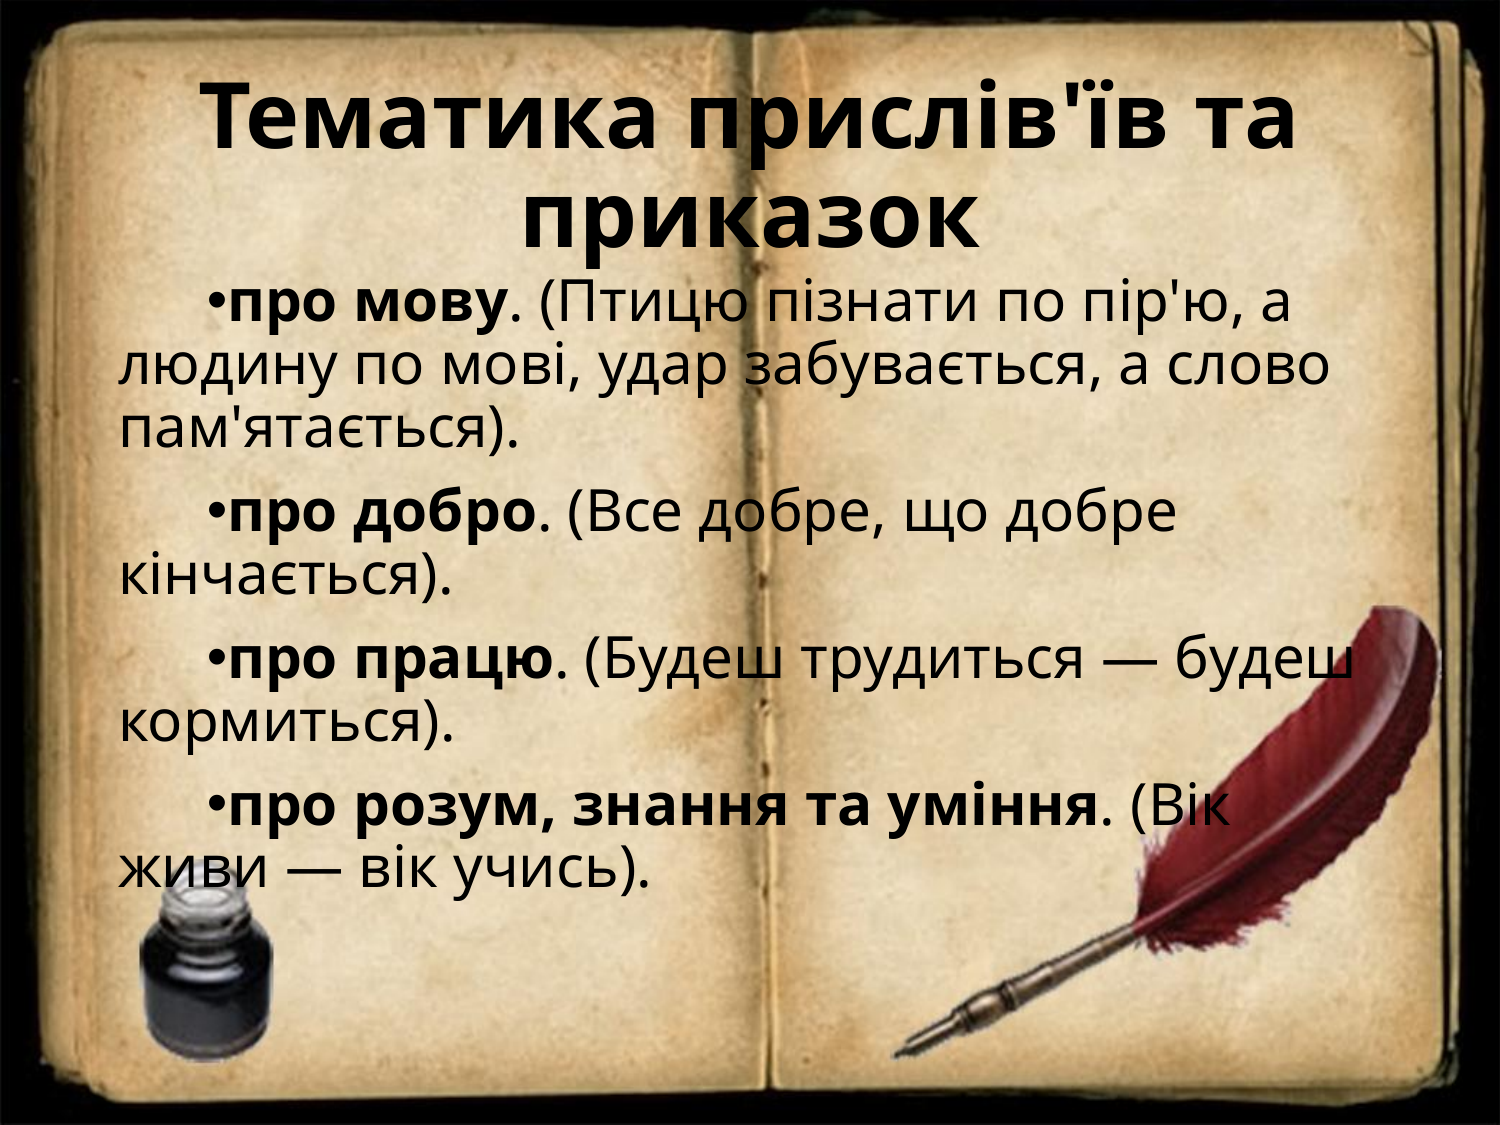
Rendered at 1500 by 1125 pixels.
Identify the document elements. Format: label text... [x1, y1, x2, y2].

picture [0, 0, 1500, 1125]
list про мову. (Птицю пізнати по пір'ю, а людину по мові, удар забувається, а слово пам'ятається). про добро. (Все добре, що добре кінчається). про працю. (Будеш трудиться — будеш кормиться). про розум, знання та уміння. (Вік живи — вік учись). [103, 263, 1397, 1017]
title Тематика прислів'їв та приказок [103, 59, 1397, 263]
